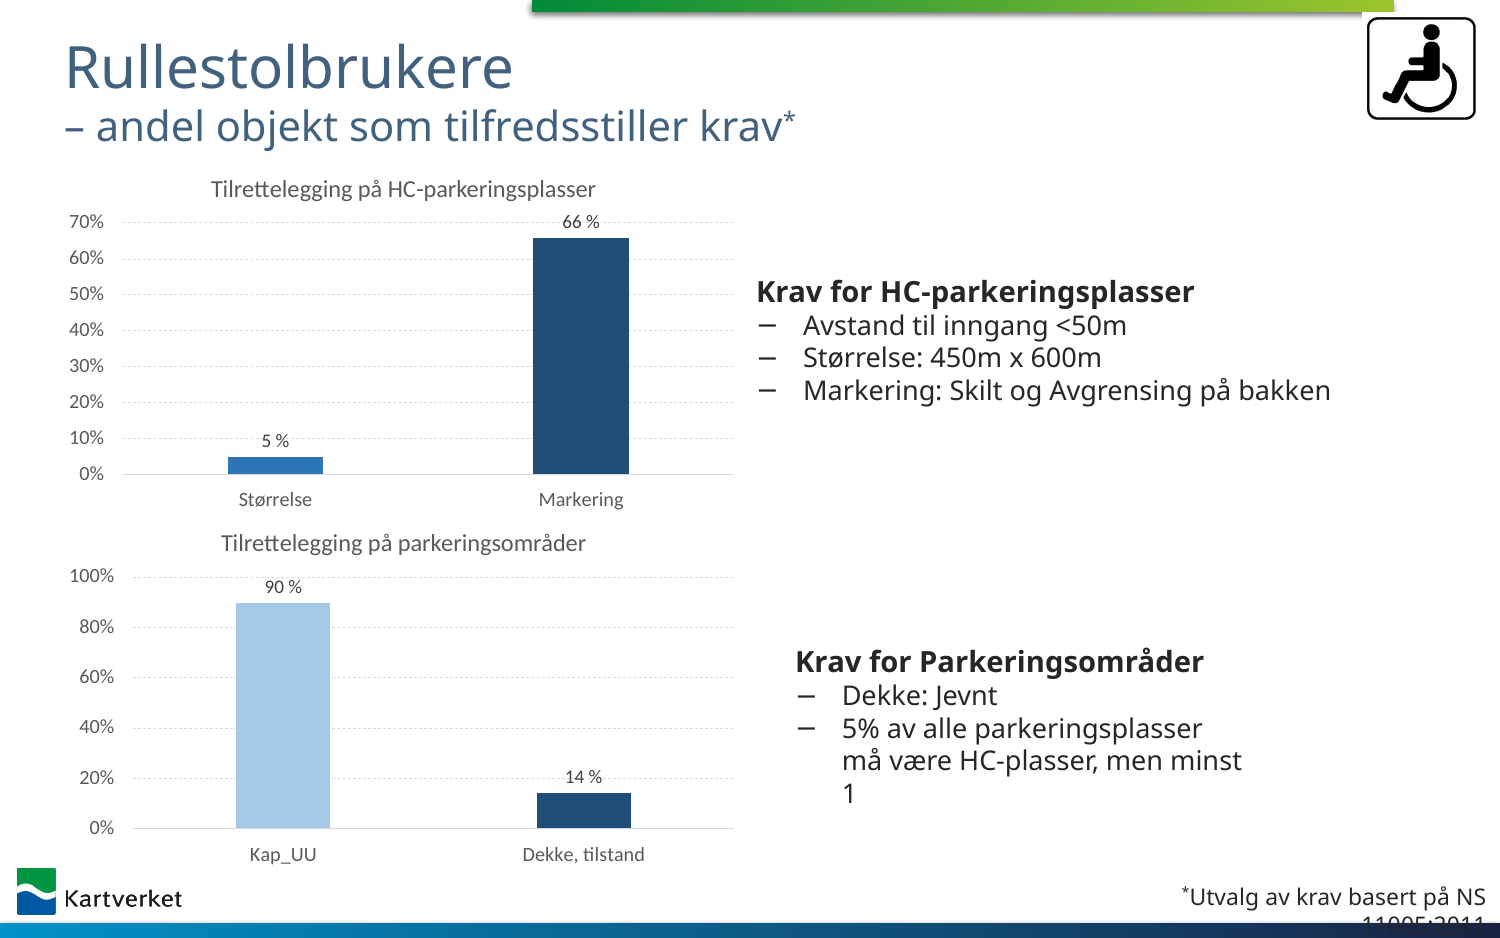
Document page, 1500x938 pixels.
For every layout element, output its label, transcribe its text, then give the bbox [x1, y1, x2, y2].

picture [62, 166, 746, 519]
picture [62, 520, 746, 874]
text_box Rullestolbrukere – andel objekt som tilfredsstiller krav* [49, 25, 1431, 158]
text_box Krav for HC-parkeringsplasser Avstand til inngang <50m Størrelse: 450m x 600m Markering: Skilt og Avgrensing på bakken [750, 265, 1346, 413]
text_box *Utvalg av krav basert på NS 11005:2011 [1068, 873, 1500, 938]
text_box Krav for Parkeringsområder Dekke: Jevnt 5% av alle parkeringsplasser må være HC-plasser, men minst 1 [780, 636, 1261, 816]
picture [1362, 12, 1481, 126]
